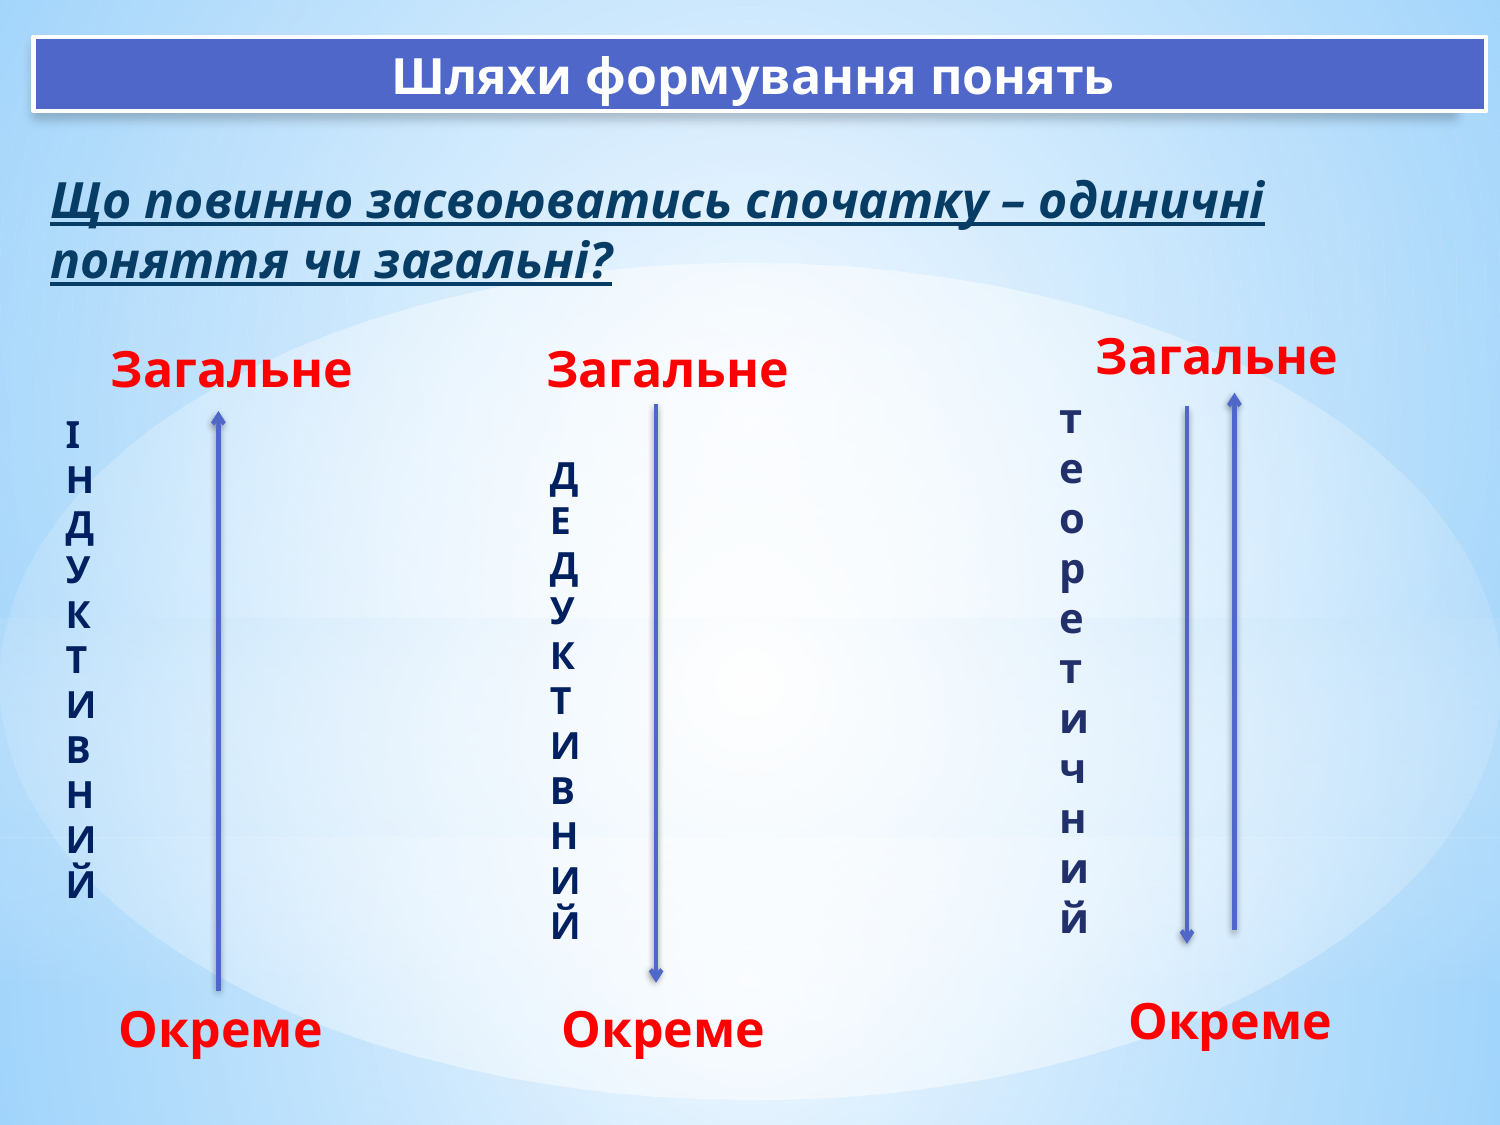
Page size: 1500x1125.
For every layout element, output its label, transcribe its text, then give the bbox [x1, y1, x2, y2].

text_box Загальне [531, 330, 888, 406]
text_box Що повинно засвоюватись спочатку – одиничні поняття чи загальні? [35, 160, 1414, 296]
text_box Окреме [1113, 982, 1362, 1058]
text_box Окреме [546, 990, 898, 1066]
text_box Шляхи формування понять [31, 35, 1488, 113]
text_box Окреме [104, 990, 536, 1066]
text_box І Н Д У К Т И В Н И Й [50, 403, 144, 914]
text_box ДЕДУКТИВНИЙ [535, 444, 597, 955]
text_box Загальне [1080, 316, 1389, 392]
text_box теоретичний [1045, 384, 1081, 950]
text_box Загальне [96, 330, 531, 406]
